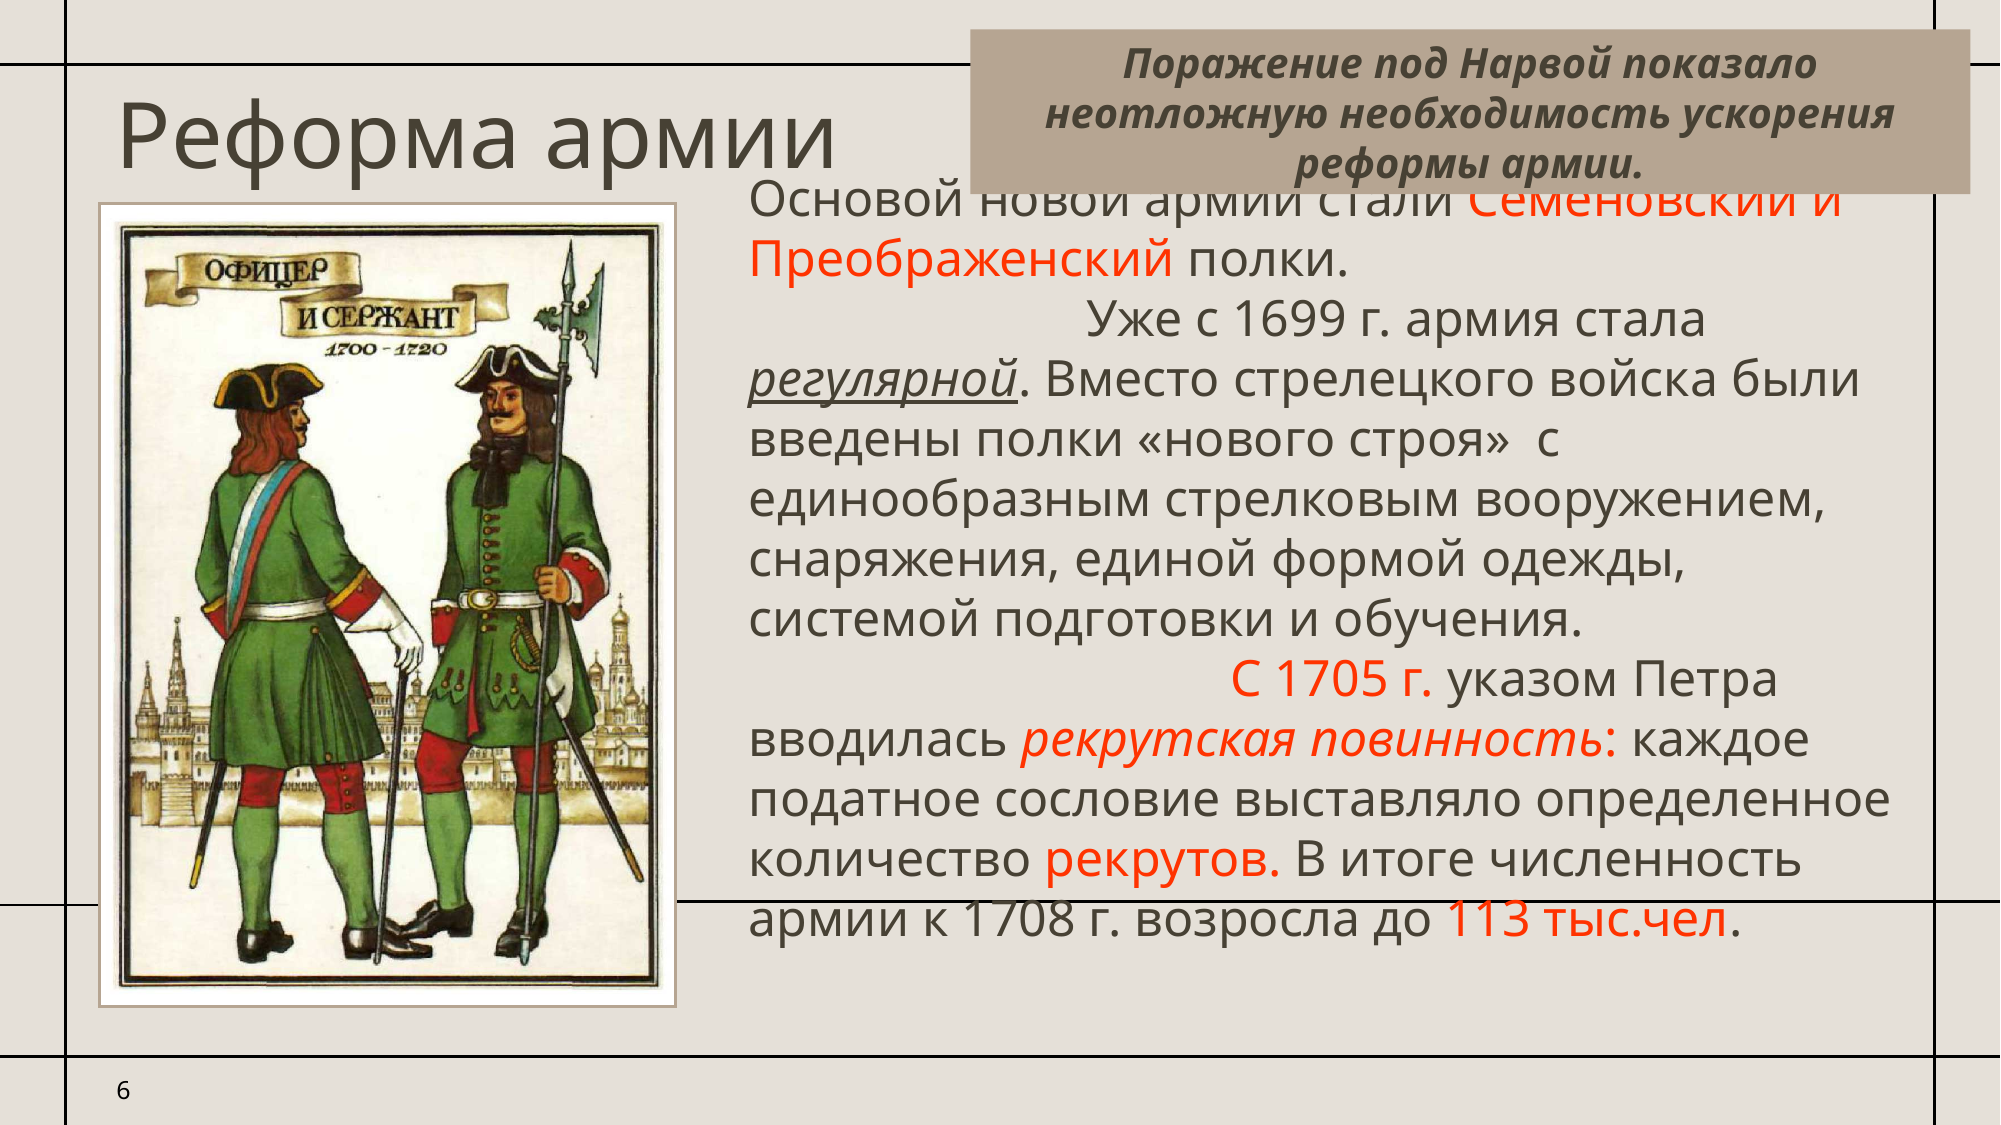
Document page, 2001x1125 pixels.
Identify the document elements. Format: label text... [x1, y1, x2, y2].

text_box Реформа армии [101, 69, 970, 195]
text_box Поражение под Нарвой показало неотложную необходимость ускорения реформы армии. [970, 29, 1971, 195]
picture [101, 204, 675, 1006]
slide_number 6 [101, 1069, 258, 1115]
title Основой новой армии стали Семеновский и Преображенский полки. Уже с 1699 г. армия стала регулярной. Вместо стрелецкого войска были введены полки «нового строя» с единообразным стрелковым вооружением, снаряжения, единой формой одежды, системой подготовки и обучения. С 1705 г. указом Петра вводилась рекрутская повинность: каждое податное сословие выставляло определенное количество рекрутов. В итоге численность армии к 1708 г. возросла до 113 тыс.чел. [733, 256, 1912, 954]
